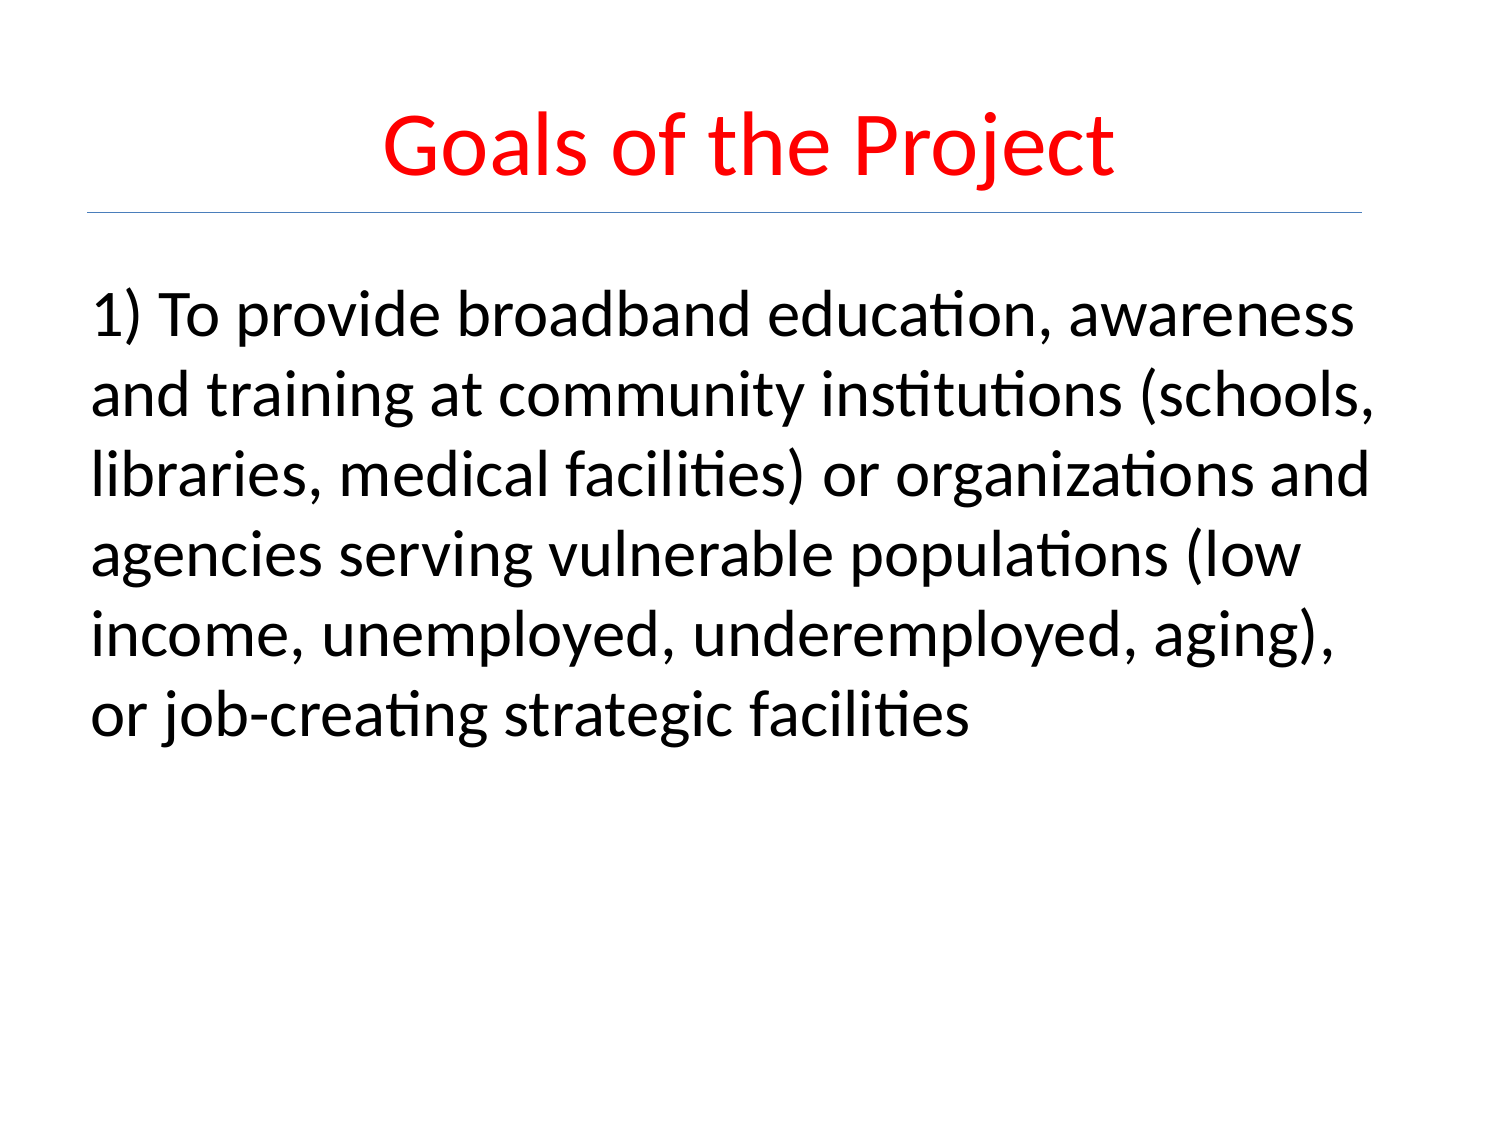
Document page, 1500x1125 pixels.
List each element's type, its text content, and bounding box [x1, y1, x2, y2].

list 1) To provide broadband education, awareness and training at community institutions (schools, libraries, medical facilities) or organizations and agencies serving vulnerable populations (low income, unemployed, underemployed, aging), or job-creating strategic facilities [75, 262, 1425, 1005]
title Goals of the Project [75, 45, 1425, 233]
